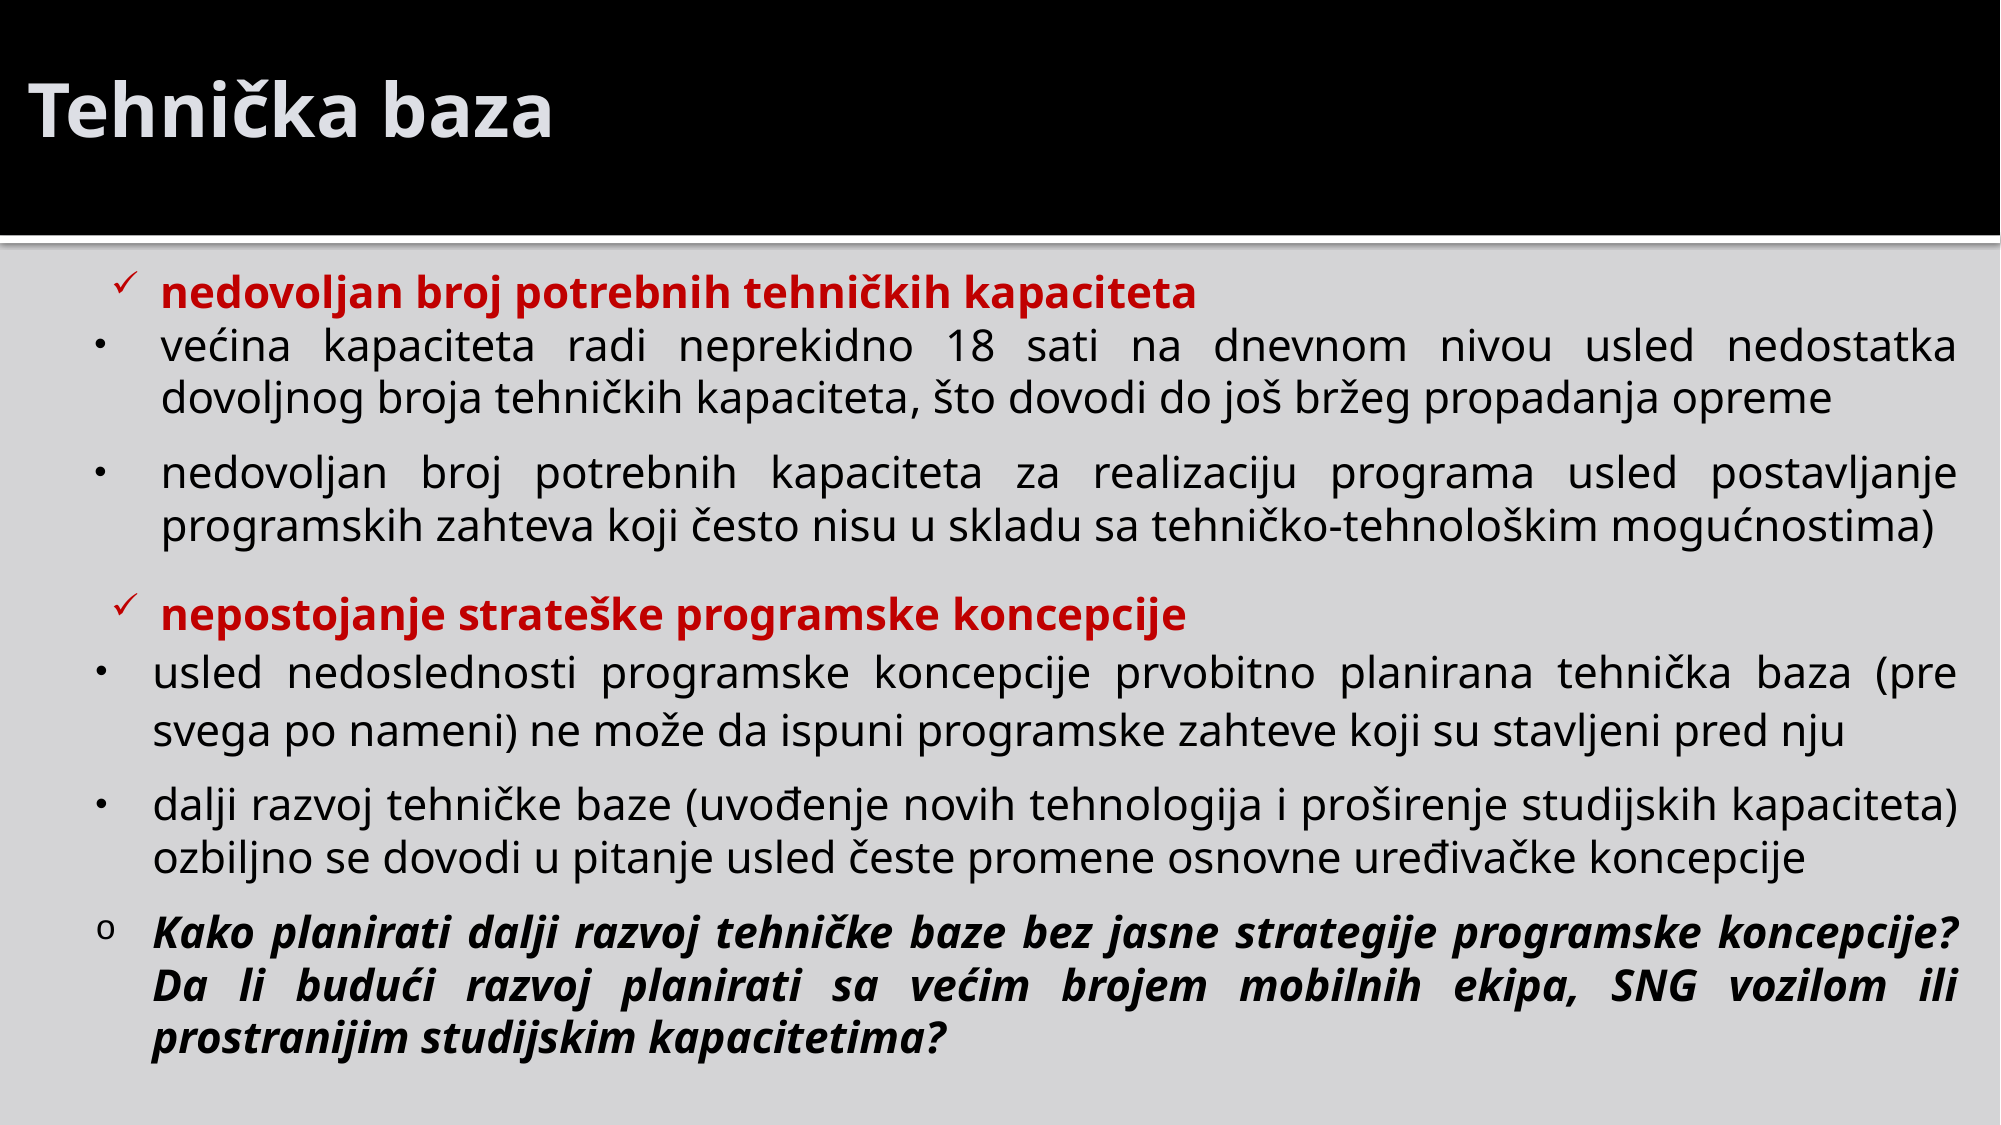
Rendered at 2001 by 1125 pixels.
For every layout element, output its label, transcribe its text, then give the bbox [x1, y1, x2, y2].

list nedovoljan broj potrebnih tehničkih kapaciteta većina kapaciteta radi neprekidno 18 sati na dnevnom nivou usled nedostatka dovoljnog broja tehničkih kapaciteta, što dovodi do još bržeg propadanja opreme nedovoljan broj potrebnih kapaciteta za realizaciju programa usled postavljanje programskih zahteva koji često nisu u skladu sa tehničko-tehnološkim mogućnostima) nepostojanje strateške programske koncepcije usled nedoslednosti programske koncepcije prvobitno planirana tehnička baza (pre svega po nameni) ne može da ispuni programske zahteve koji su stavljeni pred nju dalji razvoj tehničke baze (uvođenje novih tehnologija i proširenje studijskih kapaciteta) ozbiljno se dovodi u pitanje usled česte promene osnovne uređivačke koncepcije Kako planirati dalji razvoj tehničke baze bez jasne strategije programske koncepcije? Da li budući razvoj planirati sa većim brojem mobilnih ekipa, SNG vozilom ili prostranijim studijskim kapacitetima? [12, 237, 1975, 1125]
text_box Tehnička baza [12, 62, 1663, 200]
